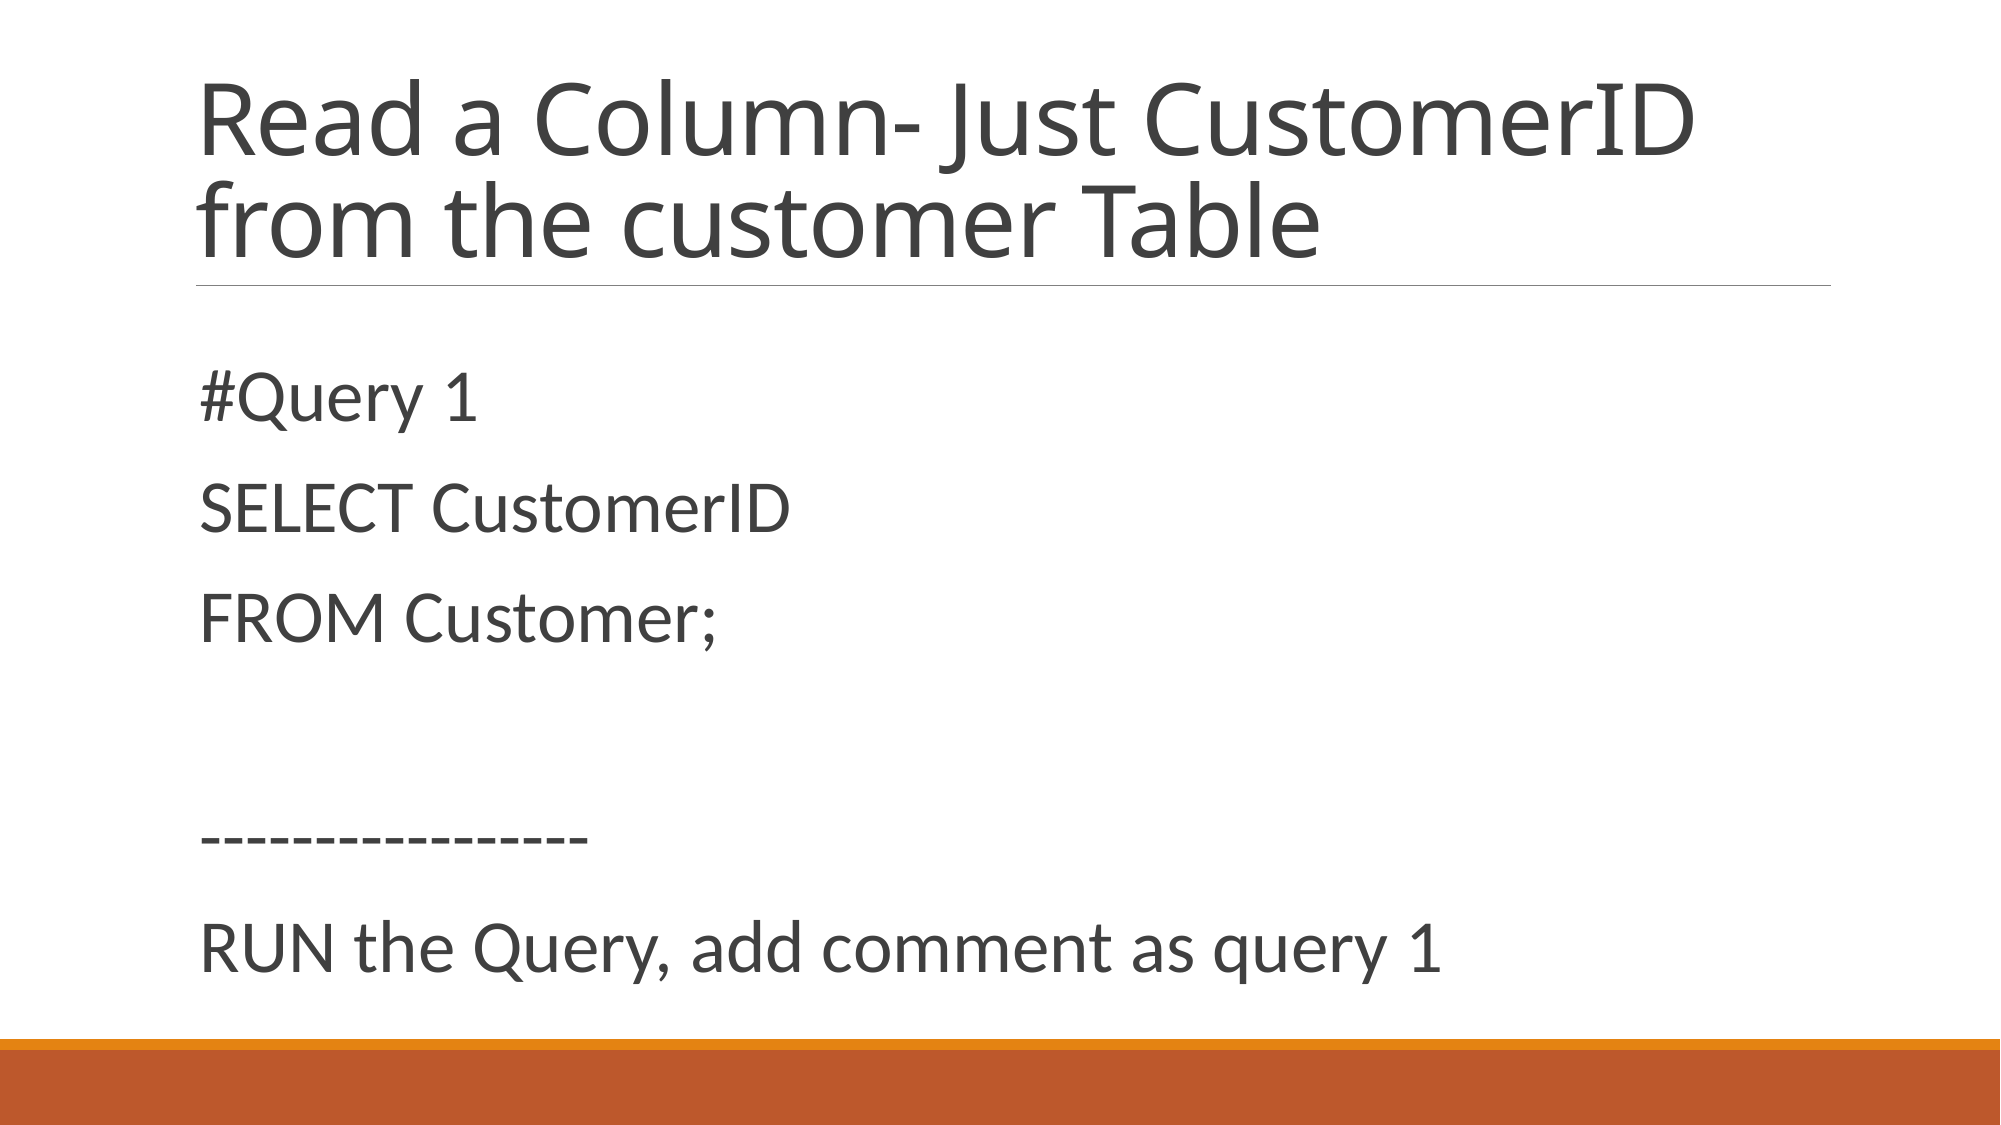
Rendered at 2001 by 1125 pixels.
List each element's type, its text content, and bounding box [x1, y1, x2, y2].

list #Query 1 SELECT CustomerID FROM Customer; ----------------- RUN the Query, add comment as query 1 [180, 349, 1830, 1010]
title Read a Column- Just CustomerID from the customer Table [180, 47, 1830, 285]
